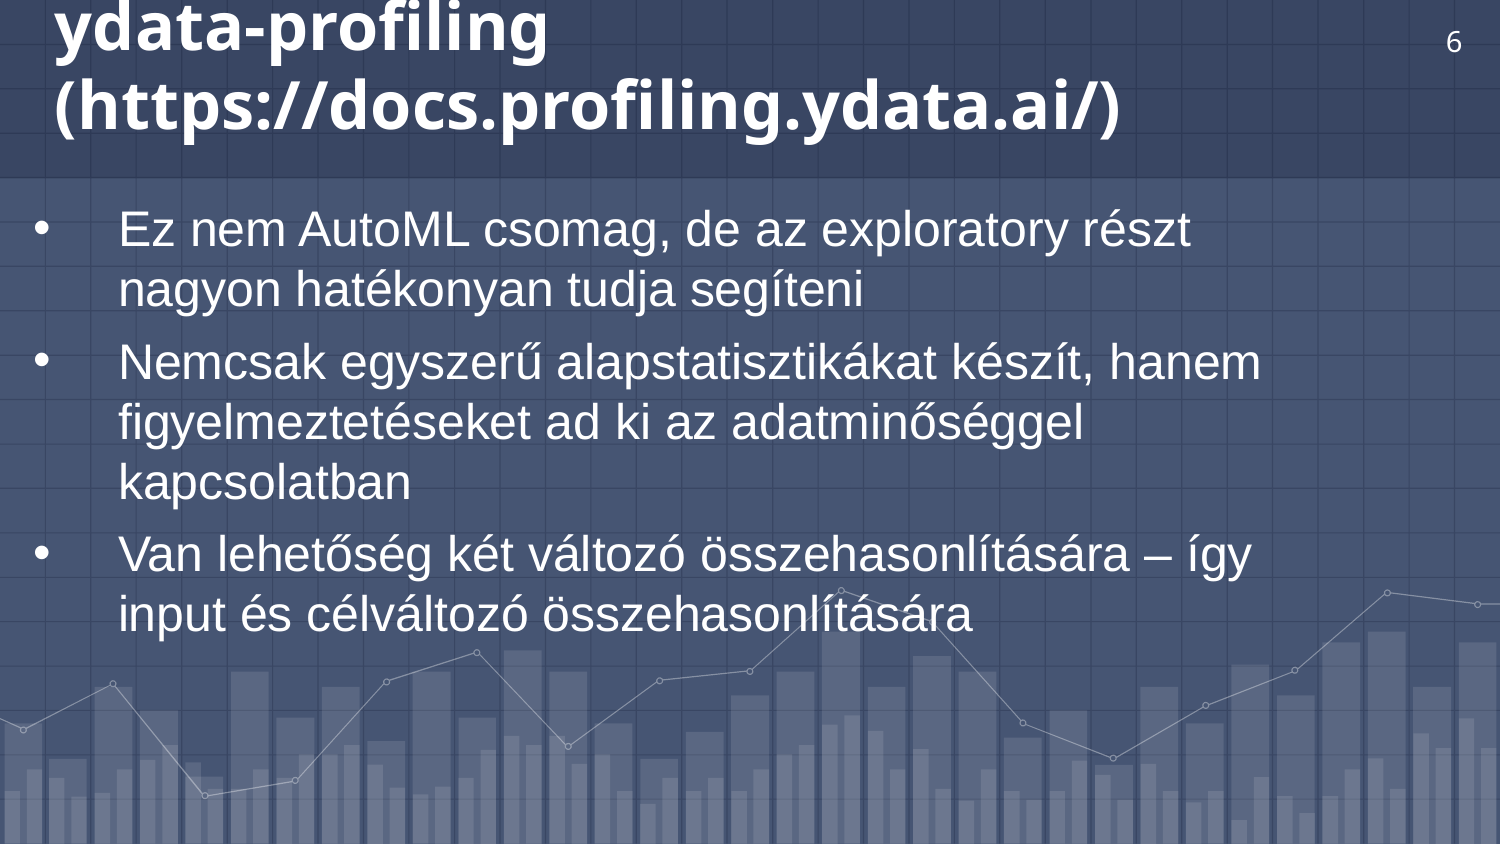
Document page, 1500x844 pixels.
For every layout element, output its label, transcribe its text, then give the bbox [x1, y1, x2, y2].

text_box Ez nem AutoML csomag, de az exploratory részt nagyon hatékonyan tudja segíteni Nemcsak egyszerű alapstatisztikákat készít, hanem figyelmeztetéseket ad ki az adatminőséggel kapcsolatban Van lehetőség két változó összehasonlítására – így input és célváltozó összehasonlítására [19, 189, 1329, 650]
title ydata-profiling (https://docs.profiling.ydata.ai/) [39, 17, 1457, 159]
slide_number 6 [1408, 0, 1500, 88]
